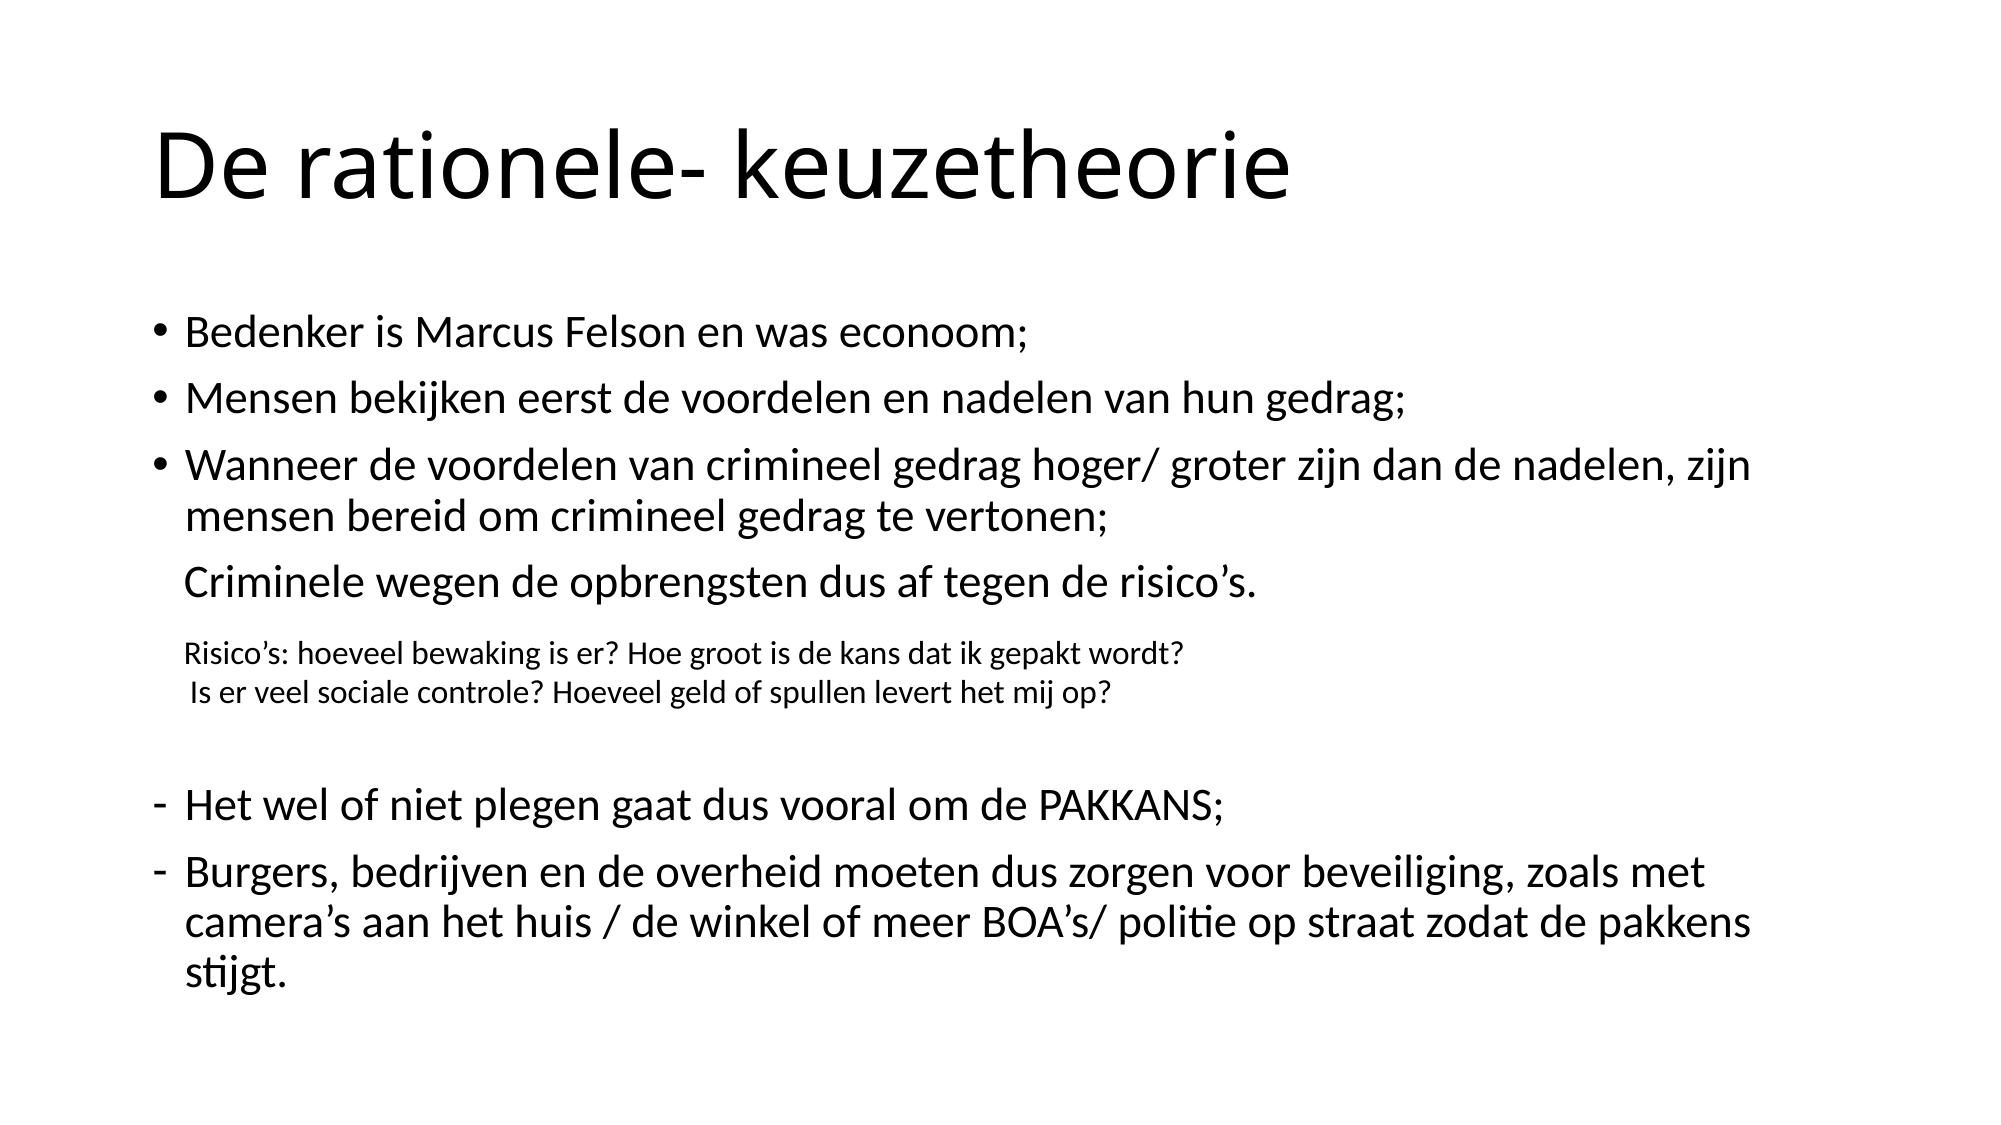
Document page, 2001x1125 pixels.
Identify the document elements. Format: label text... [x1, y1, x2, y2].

list Bedenker is Marcus Felson en was econoom; Mensen bekijken eerst de voordelen en nadelen van hun gedrag; Wanneer de voordelen van crimineel gedrag hoger/ groter zijn dan de nadelen, zijn mensen bereid om crimineel gedrag te vertonen; Criminele wegen de opbrengsten dus af tegen de risico’s. Risico’s: hoeveel bewaking is er? Hoe groot is de kans dat ik gepakt wordt? Is er veel sociale controle? Hoeveel geld of spullen levert het mij op? Het wel of niet plegen gaat dus vooral om de PAKKANS; Burgers, bedrijven en de overheid moeten dus zorgen voor beveiliging, zoals met camera’s aan het huis / de winkel of meer BOA’s/ politie op straat zodat de pakkens stijgt. [137, 299, 1863, 1014]
title De rationele- keuzetheorie [137, 59, 1863, 278]
